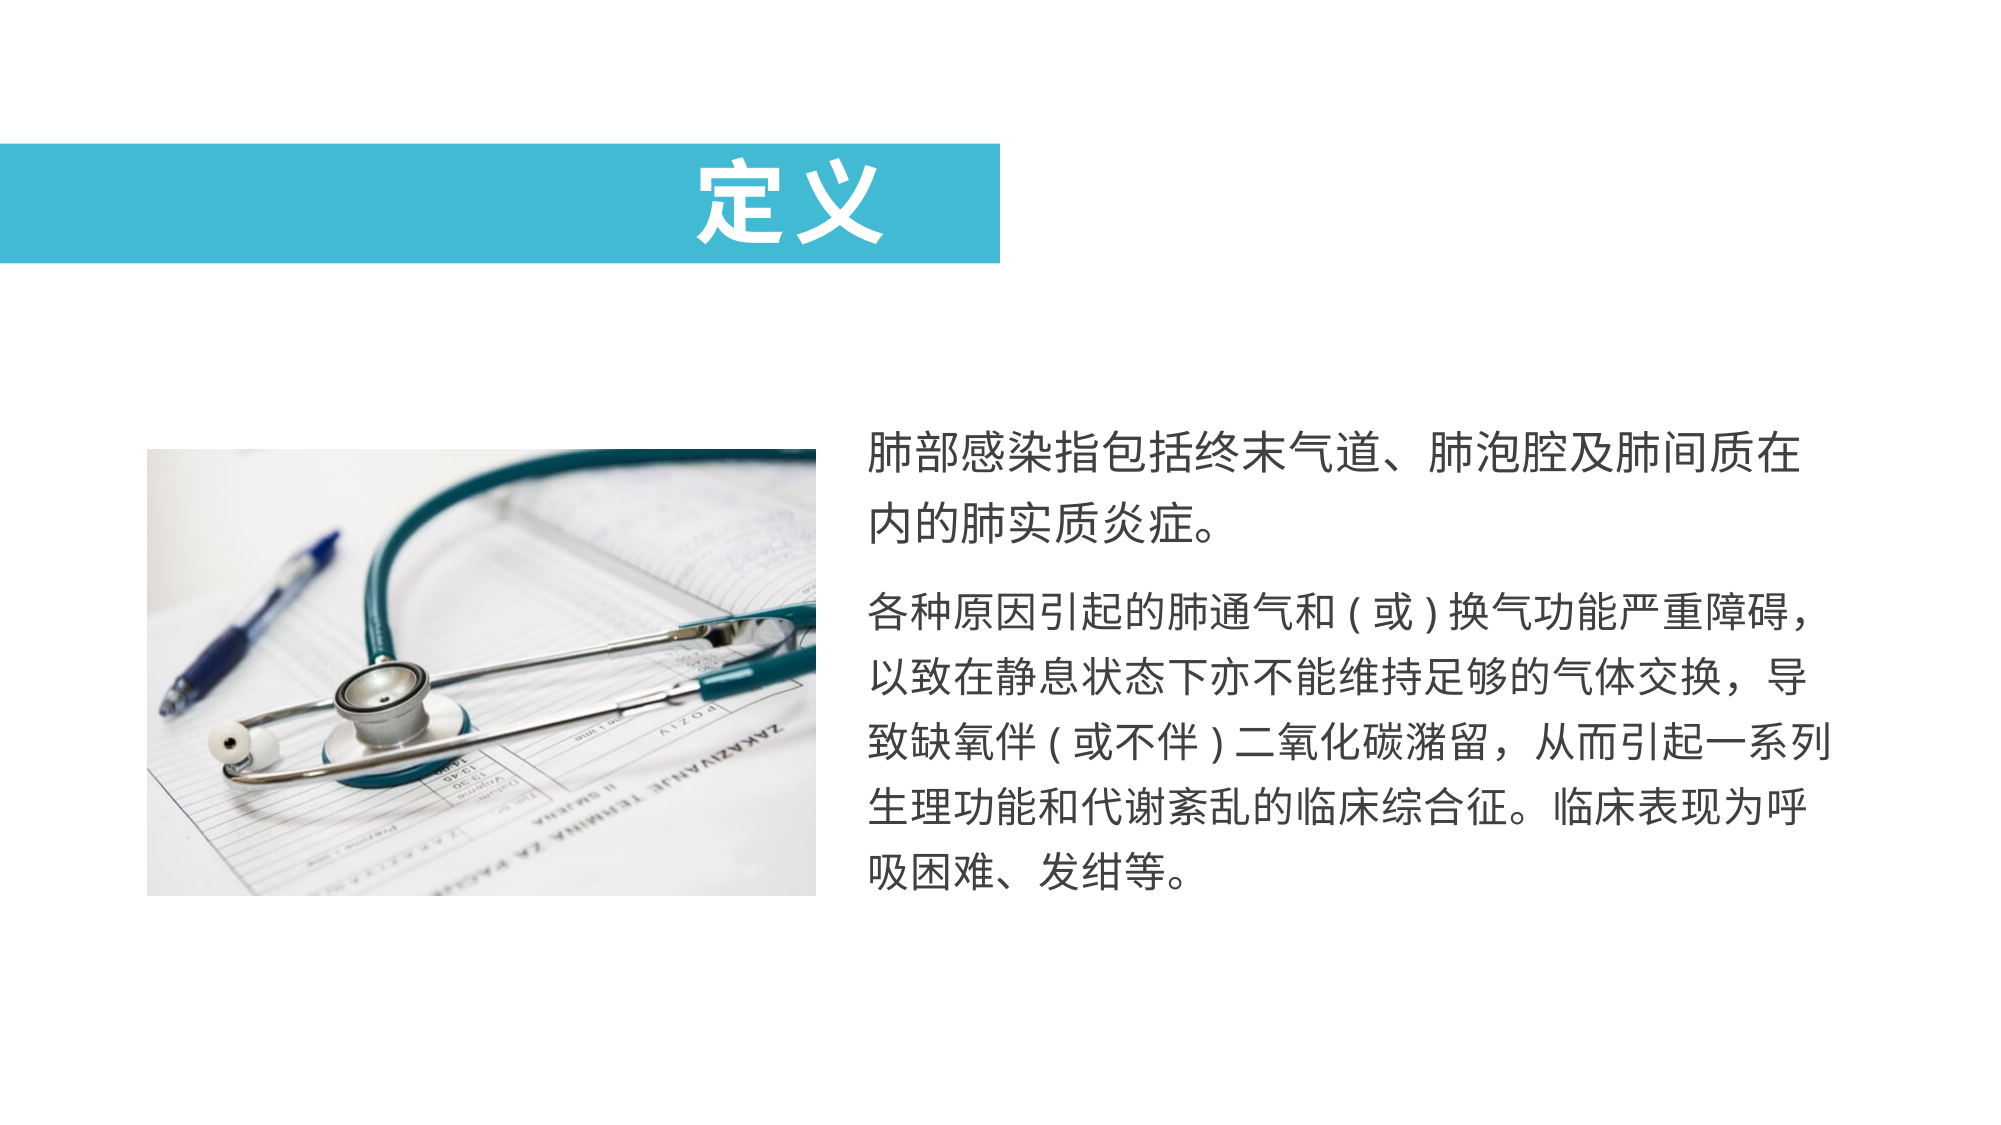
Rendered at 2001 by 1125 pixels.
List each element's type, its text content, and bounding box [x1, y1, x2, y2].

picture [147, 449, 816, 896]
text_box 肺部感染指包括终末气道、肺泡腔及肺间质在内的肺实质炎症。 各种原因引起的肺通气和(或)换气功能严重障碍，以致在静息状态下亦不能维持足够的气体交换，导致缺氧伴(或不伴)二氧化碳潴留，从而引起一系列生理功能和代谢紊乱的临床综合征。临床表现为呼吸困难、发绀等。 [852, 404, 1853, 778]
picture [804, 658, 816, 665]
text_box [0, 142, 1001, 264]
text_box 定义 [679, 137, 976, 262]
